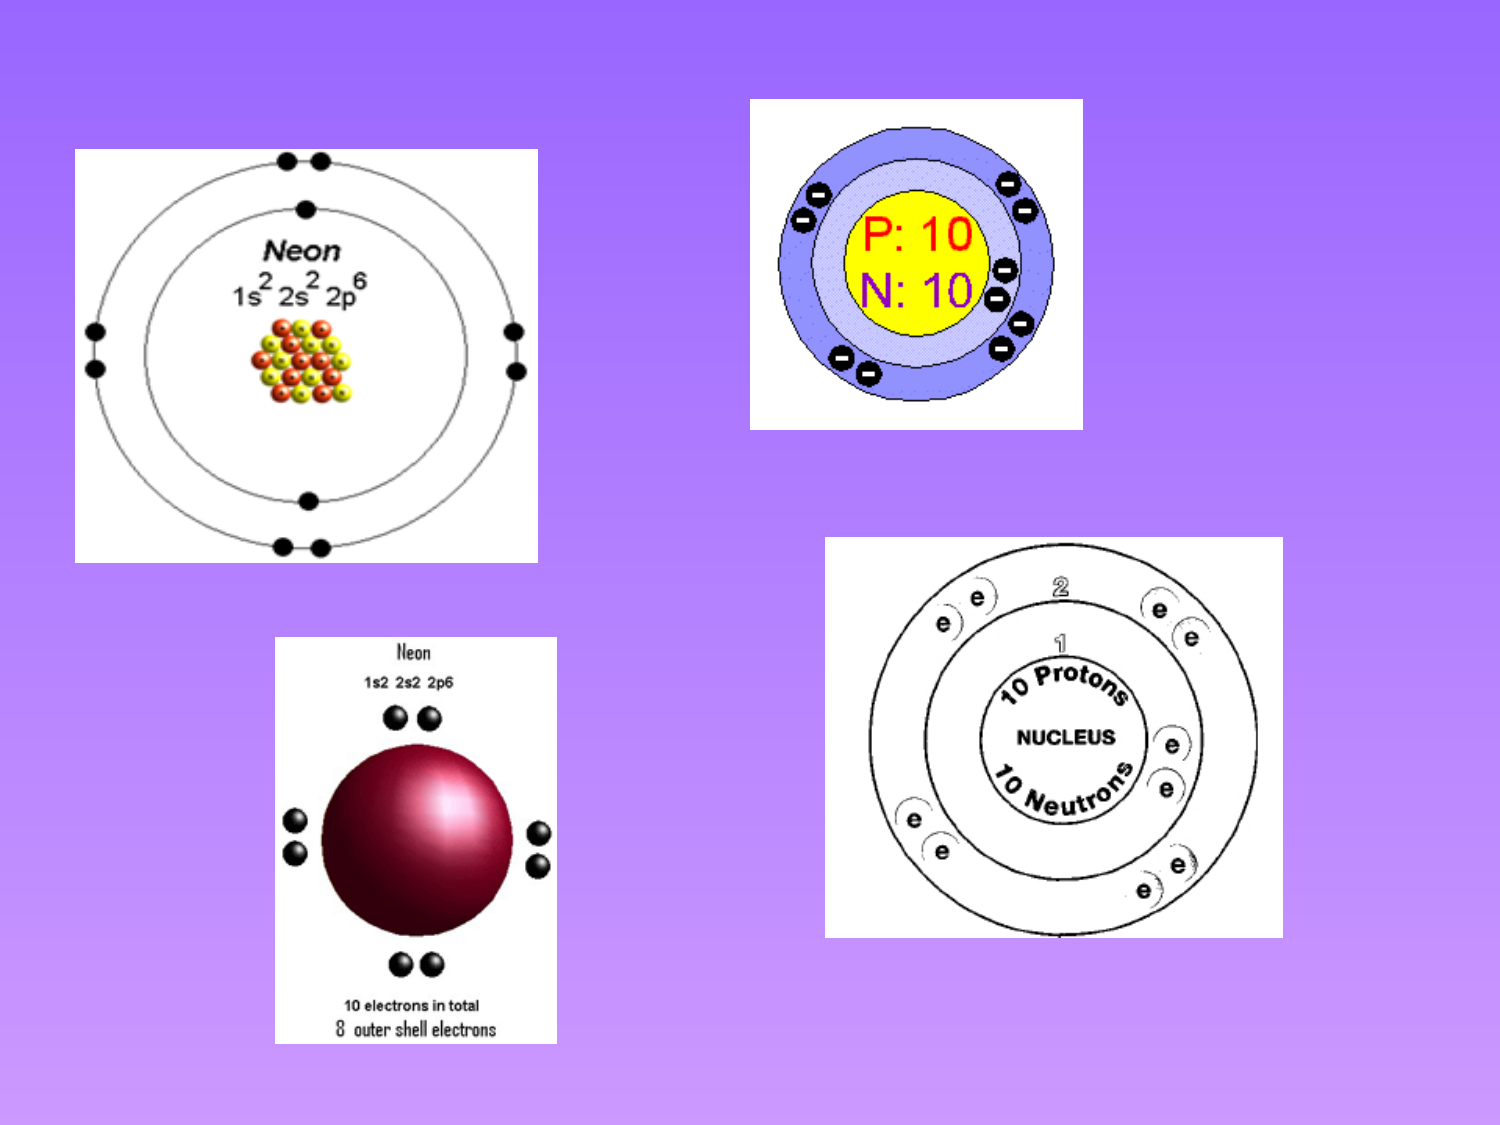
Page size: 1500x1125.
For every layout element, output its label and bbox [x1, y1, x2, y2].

picture [824, 537, 1283, 938]
picture [274, 637, 557, 1044]
picture [74, 149, 538, 563]
picture [749, 99, 1083, 430]
text_box [0, 0, 336, 191]
